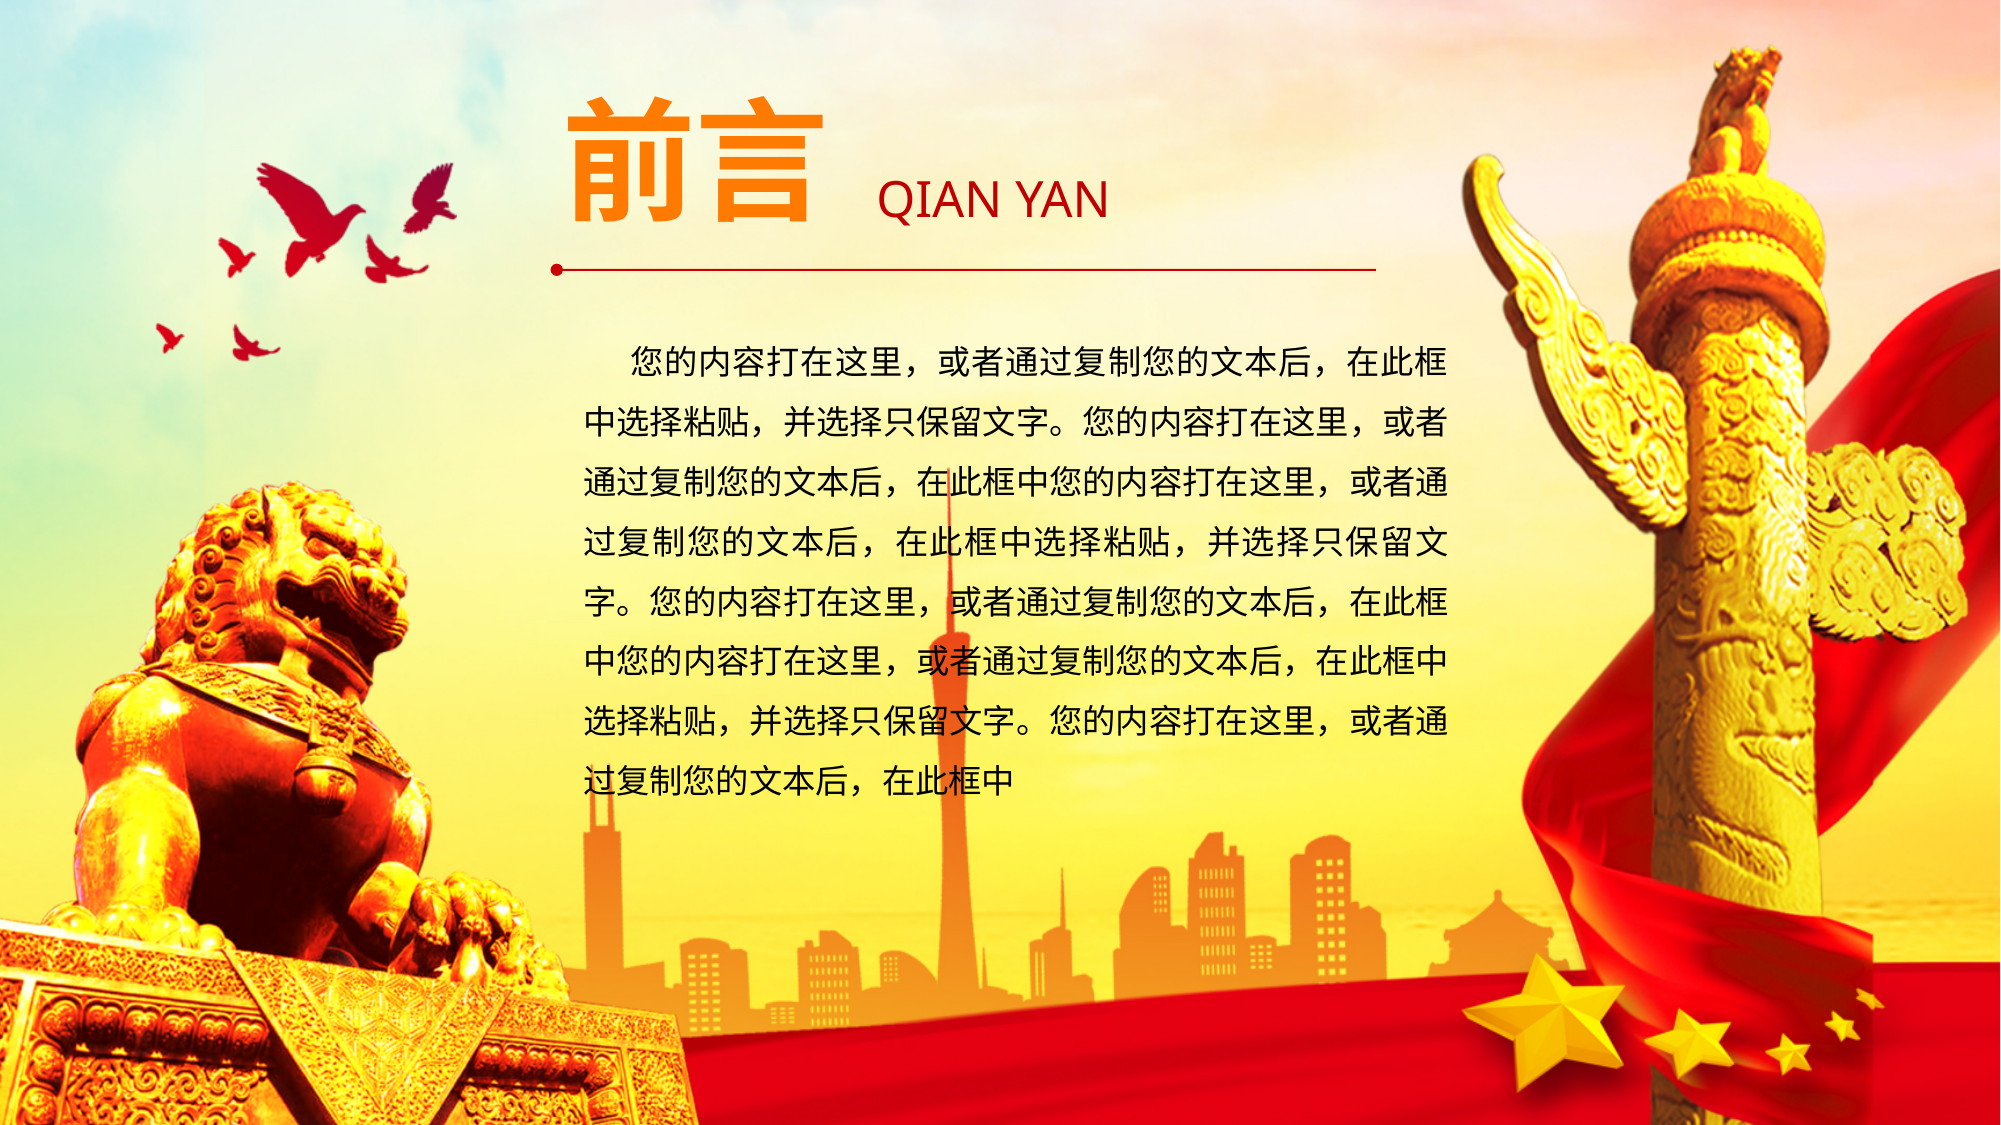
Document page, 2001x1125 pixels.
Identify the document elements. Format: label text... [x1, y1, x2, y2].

text_box QIAN YAN [856, 157, 1131, 238]
picture [0, 0, 2001, 1125]
text_box 前言 [542, 67, 850, 247]
text_box 您的内容打在这里，或者通过复制您的文本后，在此框中选择粘贴，并选择只保留文字。您的内容打在这里，或者通过复制您的文本后，在此框中您的内容打在这里，或者通过复制您的文本后，在此框中选择粘贴，并选择只保留文字。您的内容打在这里，或者通过复制您的文本后，在此框中您的内容打在这里，或者通过复制您的文本后，在此框中选择粘贴，并选择只保留文字。您的内容打在这里，或者通过复制您的文本后，在此框中 [563, 311, 1470, 811]
text_box [550, 263, 1376, 277]
